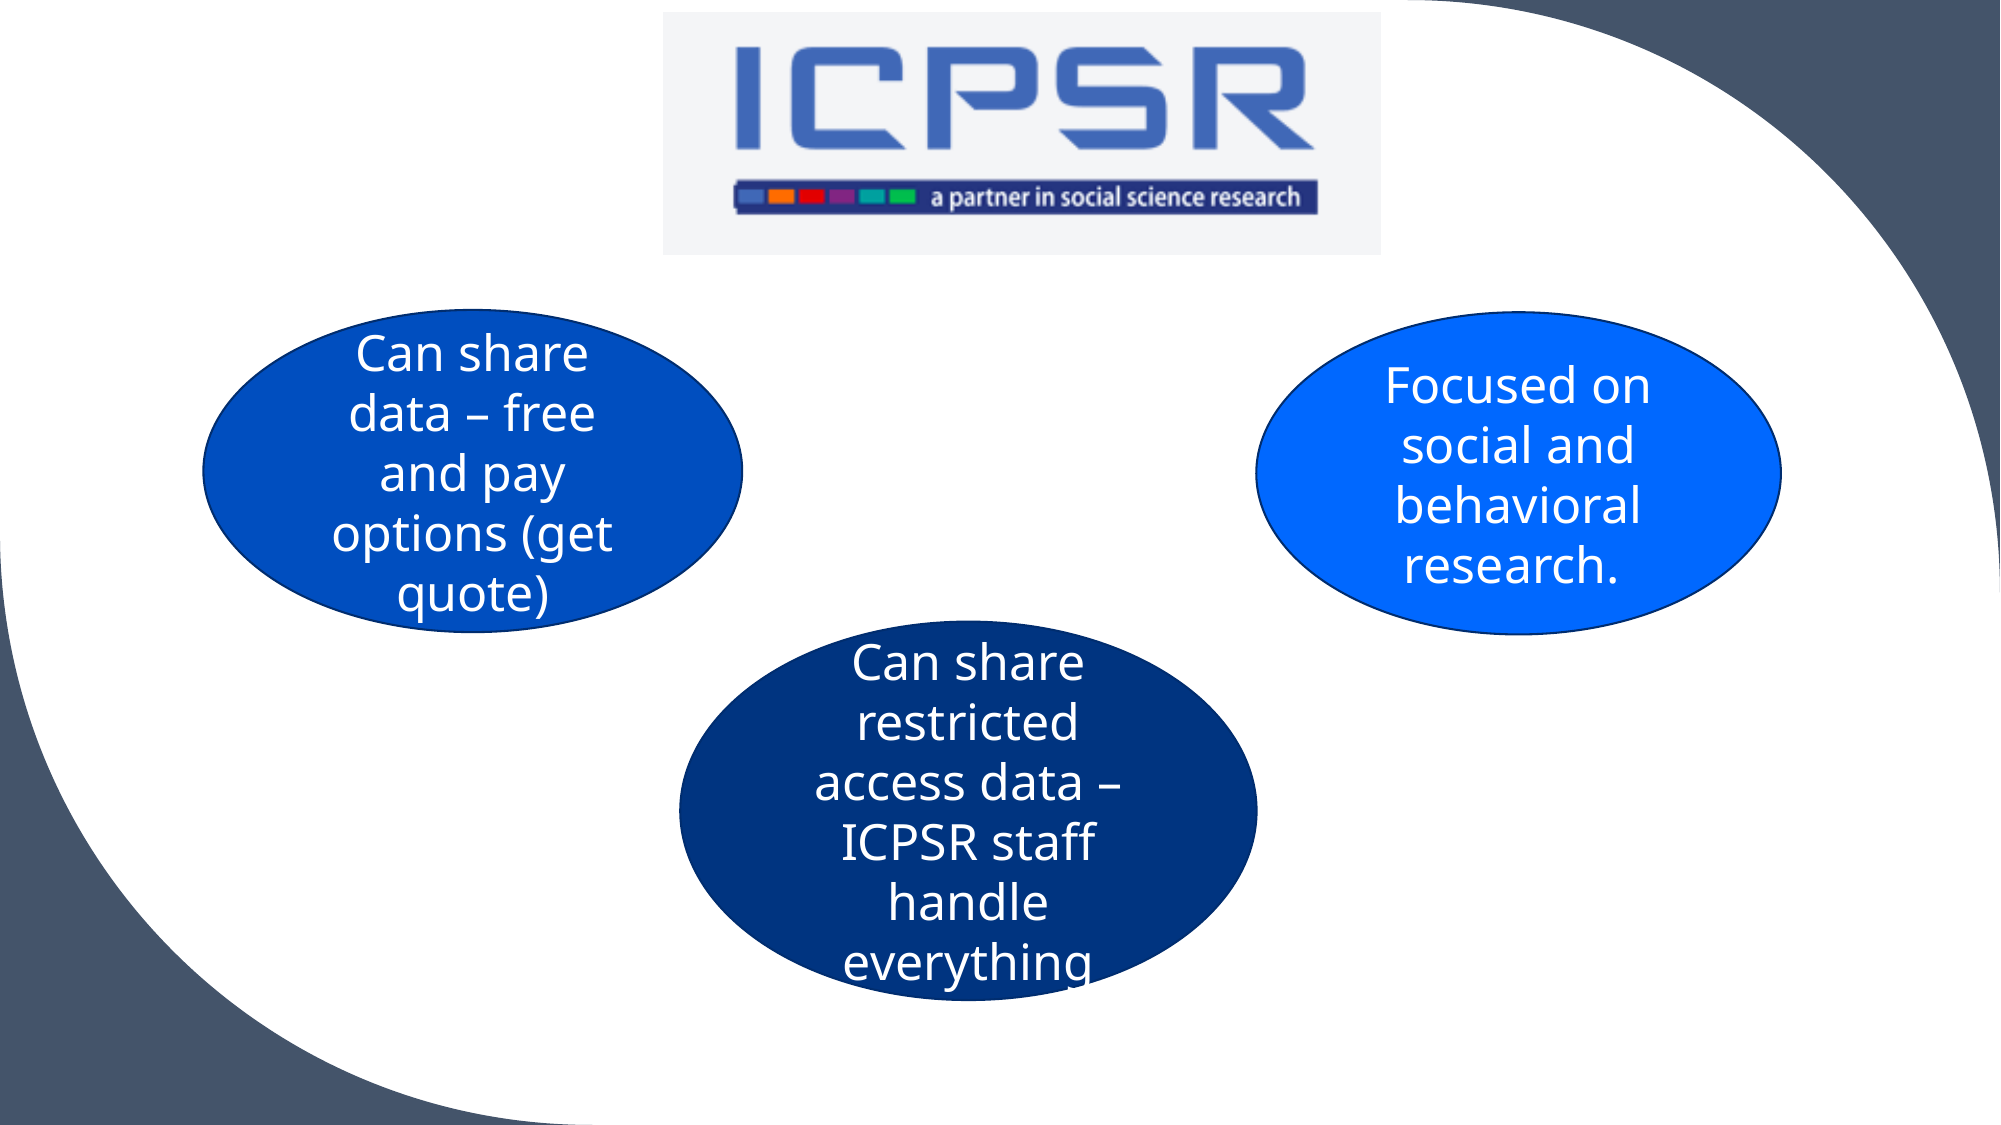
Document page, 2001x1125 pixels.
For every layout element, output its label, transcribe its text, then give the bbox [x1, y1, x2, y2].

text_box Can share restricted access data – ICPSR staff handle everything [679, 620, 1258, 1002]
picture [663, 12, 1381, 255]
text_box Can share data – free and pay options (get quote) [202, 308, 744, 634]
text_box Focused on social and behavioral research. [1255, 311, 1782, 636]
